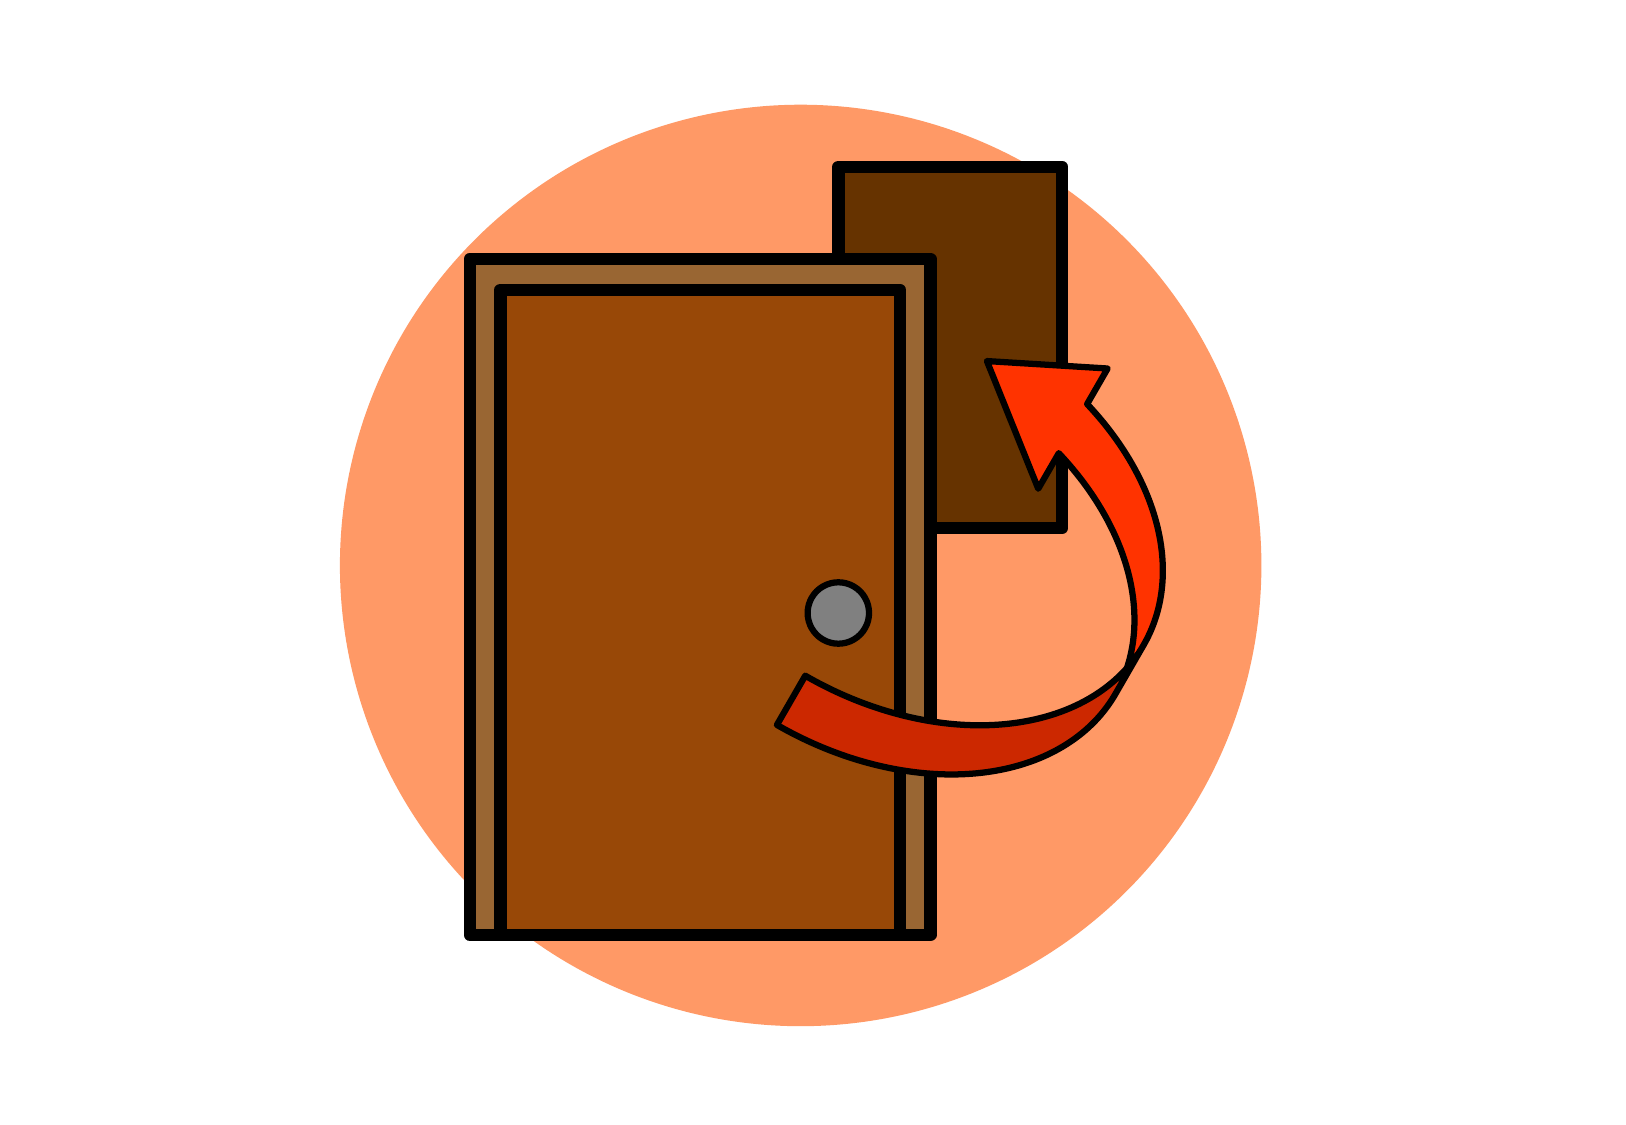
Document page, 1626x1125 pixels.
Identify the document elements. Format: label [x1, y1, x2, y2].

text_box [339, 104, 1262, 1027]
